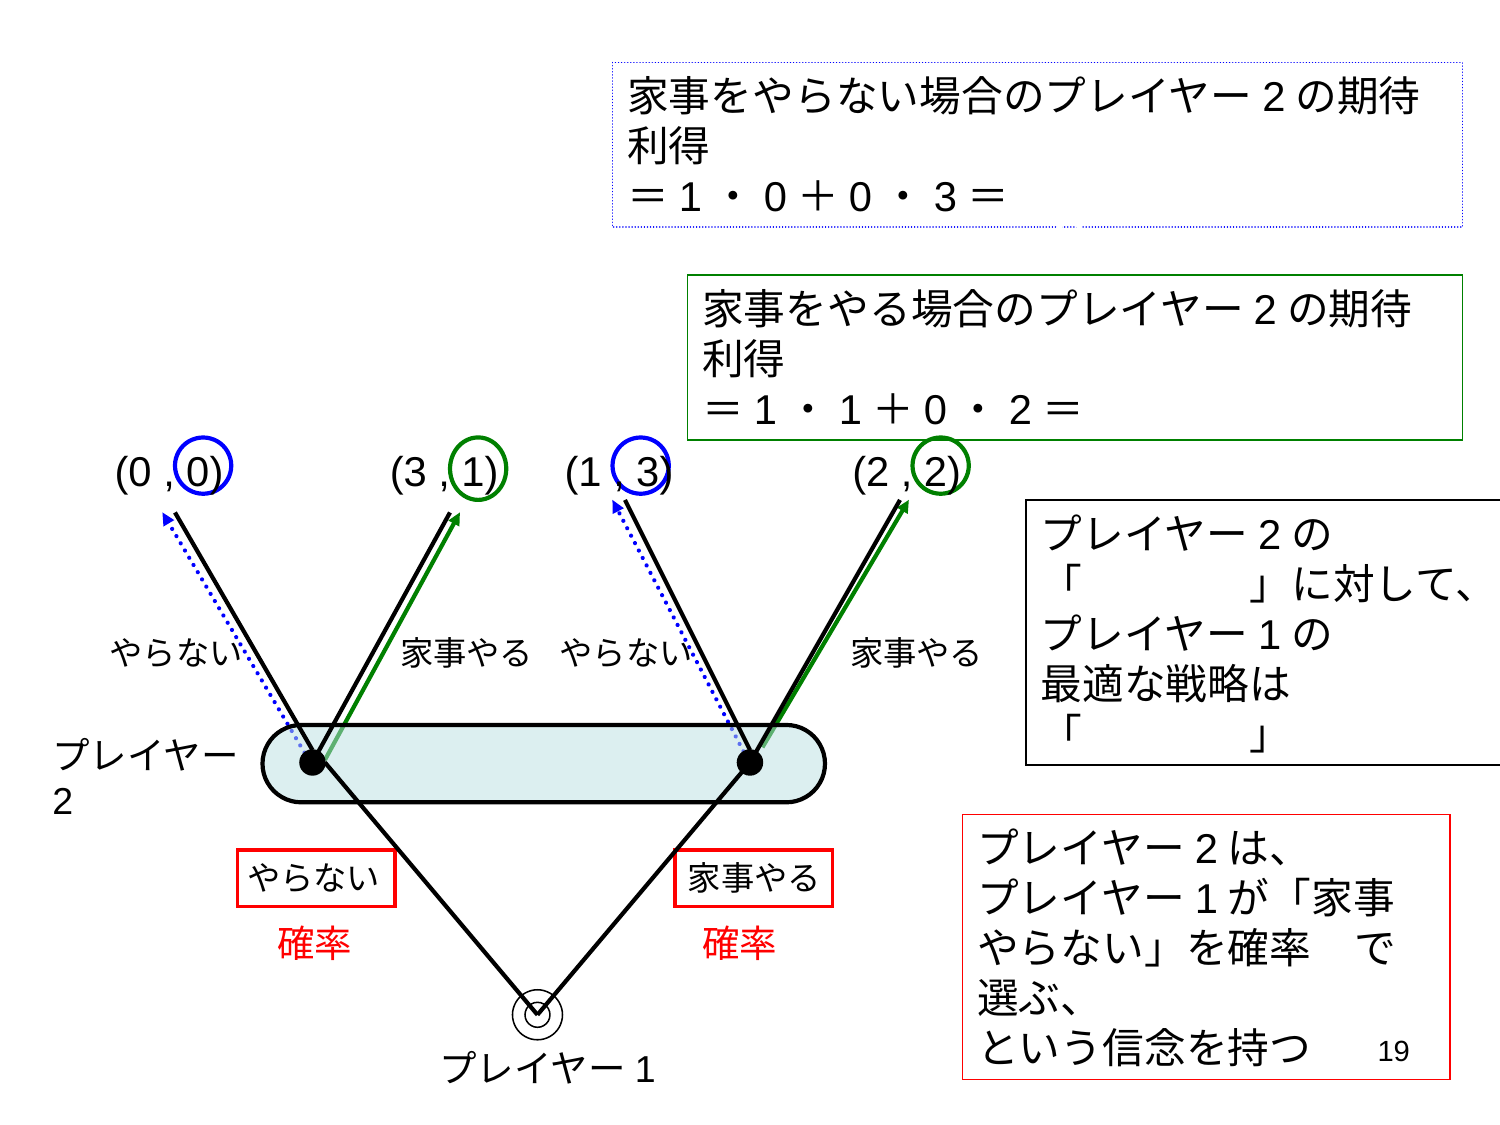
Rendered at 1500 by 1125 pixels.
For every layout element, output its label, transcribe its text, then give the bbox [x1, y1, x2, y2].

text_box プレイヤー2 [37, 724, 258, 830]
text_box プレイヤー2の 「家事やる」に対して、 プレイヤー1の 最適な戦略は 「やらない」 [1025, 500, 1500, 765]
text_box [525, 1002, 550, 1028]
text_box やらない [94, 624, 258, 680]
text_box プレイヤー2は、 プレイヤー1が「家事やらない」を確率1で選ぶ、 という信念を持つ [962, 814, 1450, 1080]
text_box 確率0 [687, 912, 802, 967]
text_box [737, 750, 763, 775]
text_box 家事をやる場合のプレイヤー2の期待利得 ＝1・1＋0・2＝1 [687, 275, 1463, 440]
text_box プレイヤー1 [424, 1037, 671, 1098]
text_box 確率1 [262, 912, 377, 967]
text_box やらない [232, 849, 395, 905]
text_box [300, 750, 325, 775]
text_box [776, 503, 909, 724]
text_box 家事やる [673, 849, 836, 905]
text_box (1 , 3) [549, 437, 700, 503]
text_box 家事やる [835, 624, 999, 680]
slide_number 19 [1074, 1024, 1426, 1103]
text_box [398, 512, 460, 624]
text_box 家事をやらない場合のプレイヤー2の期待利得 ＝1・0＋0・3＝0 [612, 62, 1463, 228]
text_box > [1012, 187, 1118, 262]
text_box やらない [549, 624, 708, 680]
text_box (2 , 2) [837, 437, 988, 503]
text_box (3 , 1) [374, 437, 525, 503]
text_box [512, 989, 563, 1037]
text_box [162, 512, 175, 527]
text_box [262, 724, 826, 803]
text_box (0 , 0) [99, 437, 263, 503]
text_box [612, 503, 624, 514]
text_box 家事やる [385, 624, 549, 680]
